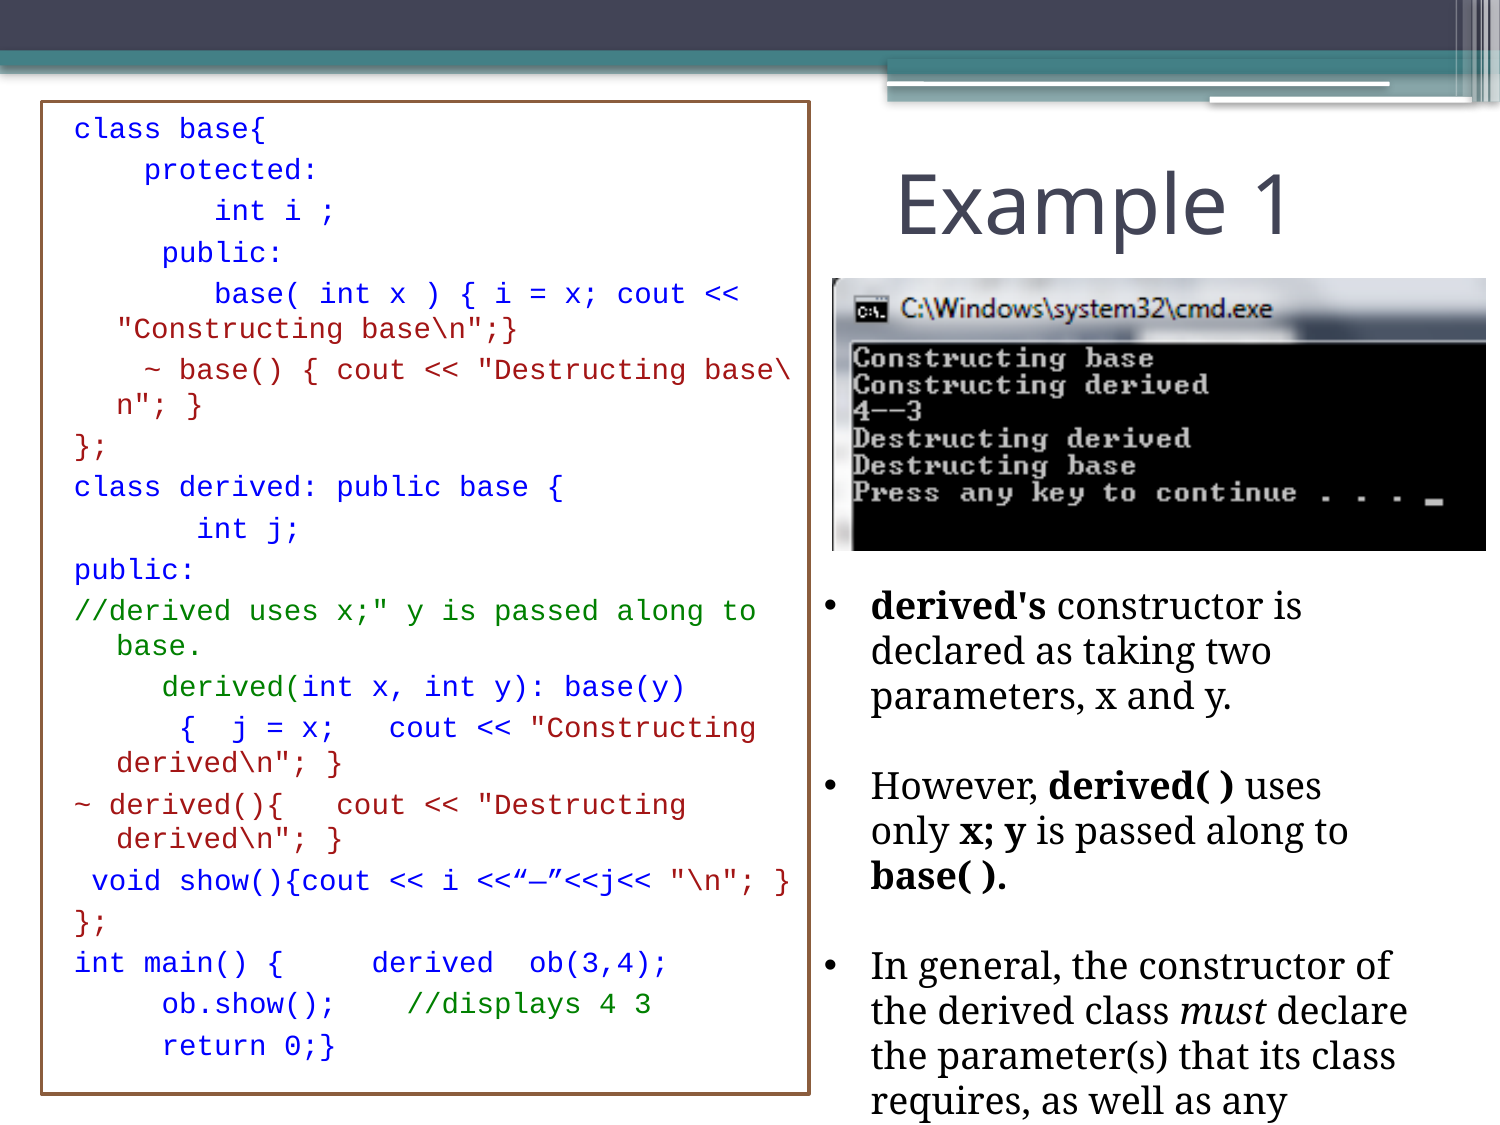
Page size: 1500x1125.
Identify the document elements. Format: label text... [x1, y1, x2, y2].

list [832, 278, 1486, 551]
text_box derived's constructor is declared as taking two parameters, x and y. However, derived( ) uses only x; y is passed along to base( ). In general, the constructor of the derived class must declare the parameter(s) that its class requires, as well as any required by the base class. [808, 574, 1425, 1125]
title Example 1 [879, 113, 1425, 276]
list class base{ protected: int i ; public: base( int x ) { i = x; cout << "Constructing base\n";} ~ base() { cout << "Destructing base\n"; } }; class derived: public base { int j; public: //derived uses x;" y is passed along to base. derived(int x, int y): base(y) { j = x; cout << "Constructing derived\n"; } ~ derived(){ cout << "Destructing derived\n"; } void show(){cout << i <<“—”<<j<< "\n"; } }; int main() { derived ob(3,4); ob.show(); //displays 4 3 return 0;} [40, 100, 811, 1096]
